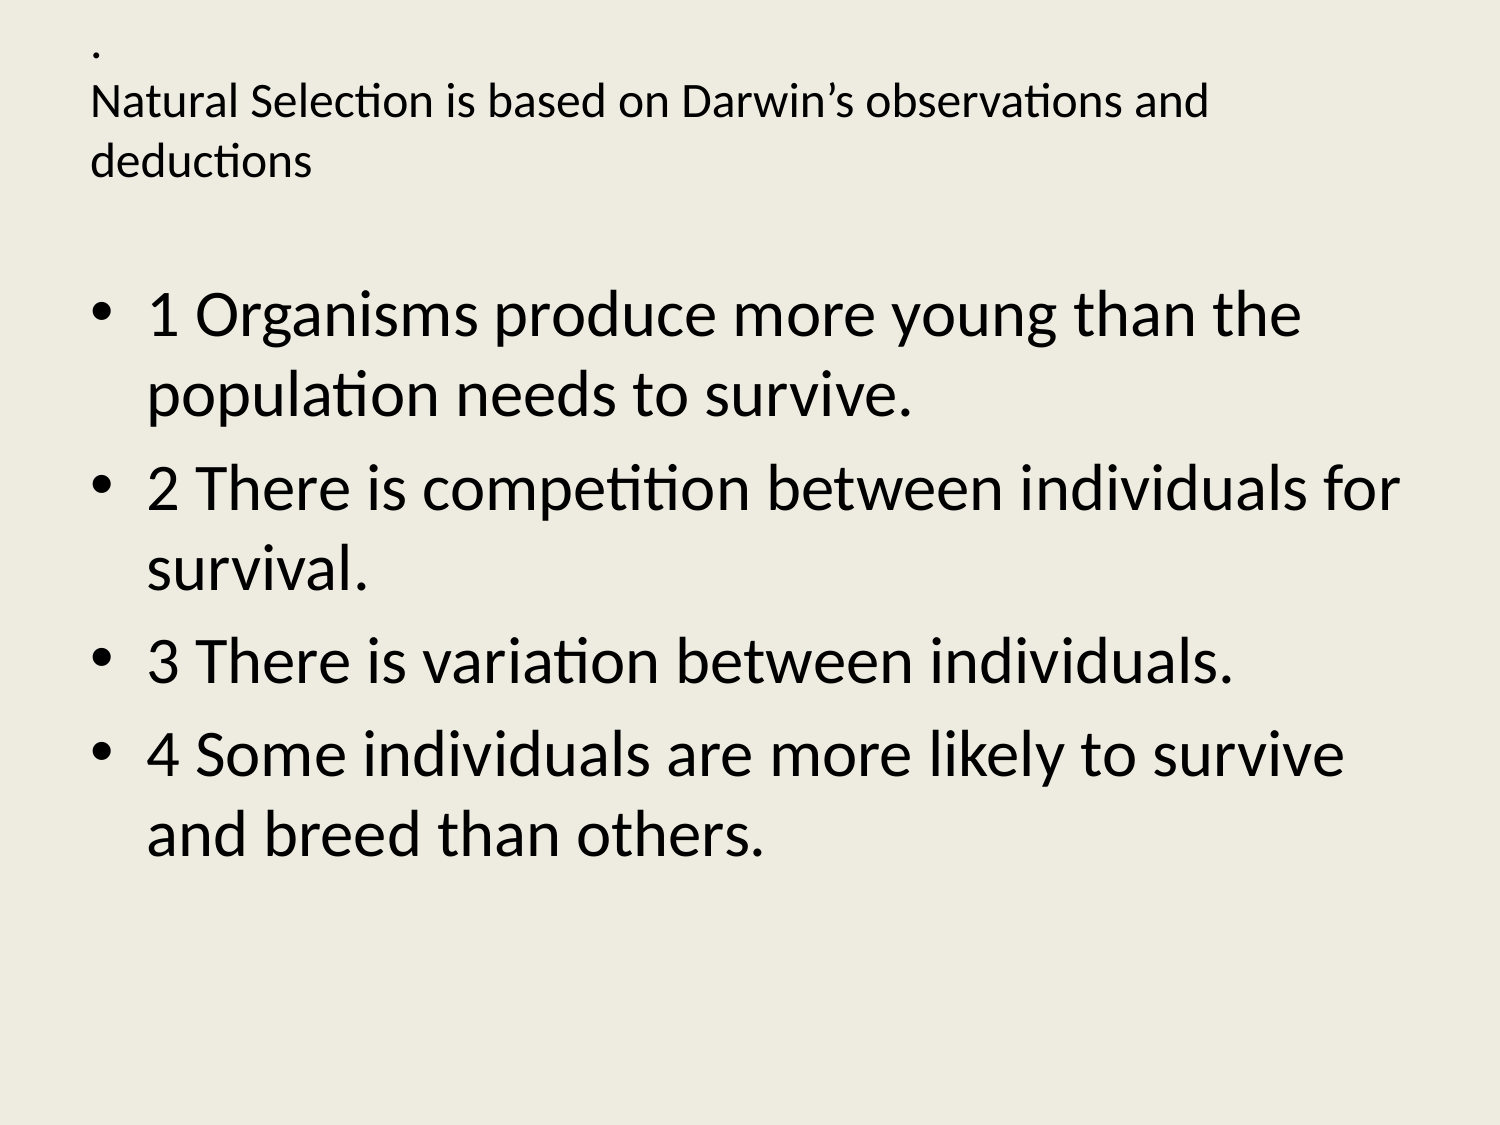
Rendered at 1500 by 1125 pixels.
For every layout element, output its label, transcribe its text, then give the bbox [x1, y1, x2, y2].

title . Natural Selection is based on Darwin’s observations and deductions [75, 0, 1425, 197]
list 1 Organisms produce more young than the population needs to survive. 2 There is competition between individuals for survival. 3 There is variation between individuals. 4 Some individuals are more likely to survive and breed than others. [75, 262, 1425, 1005]
